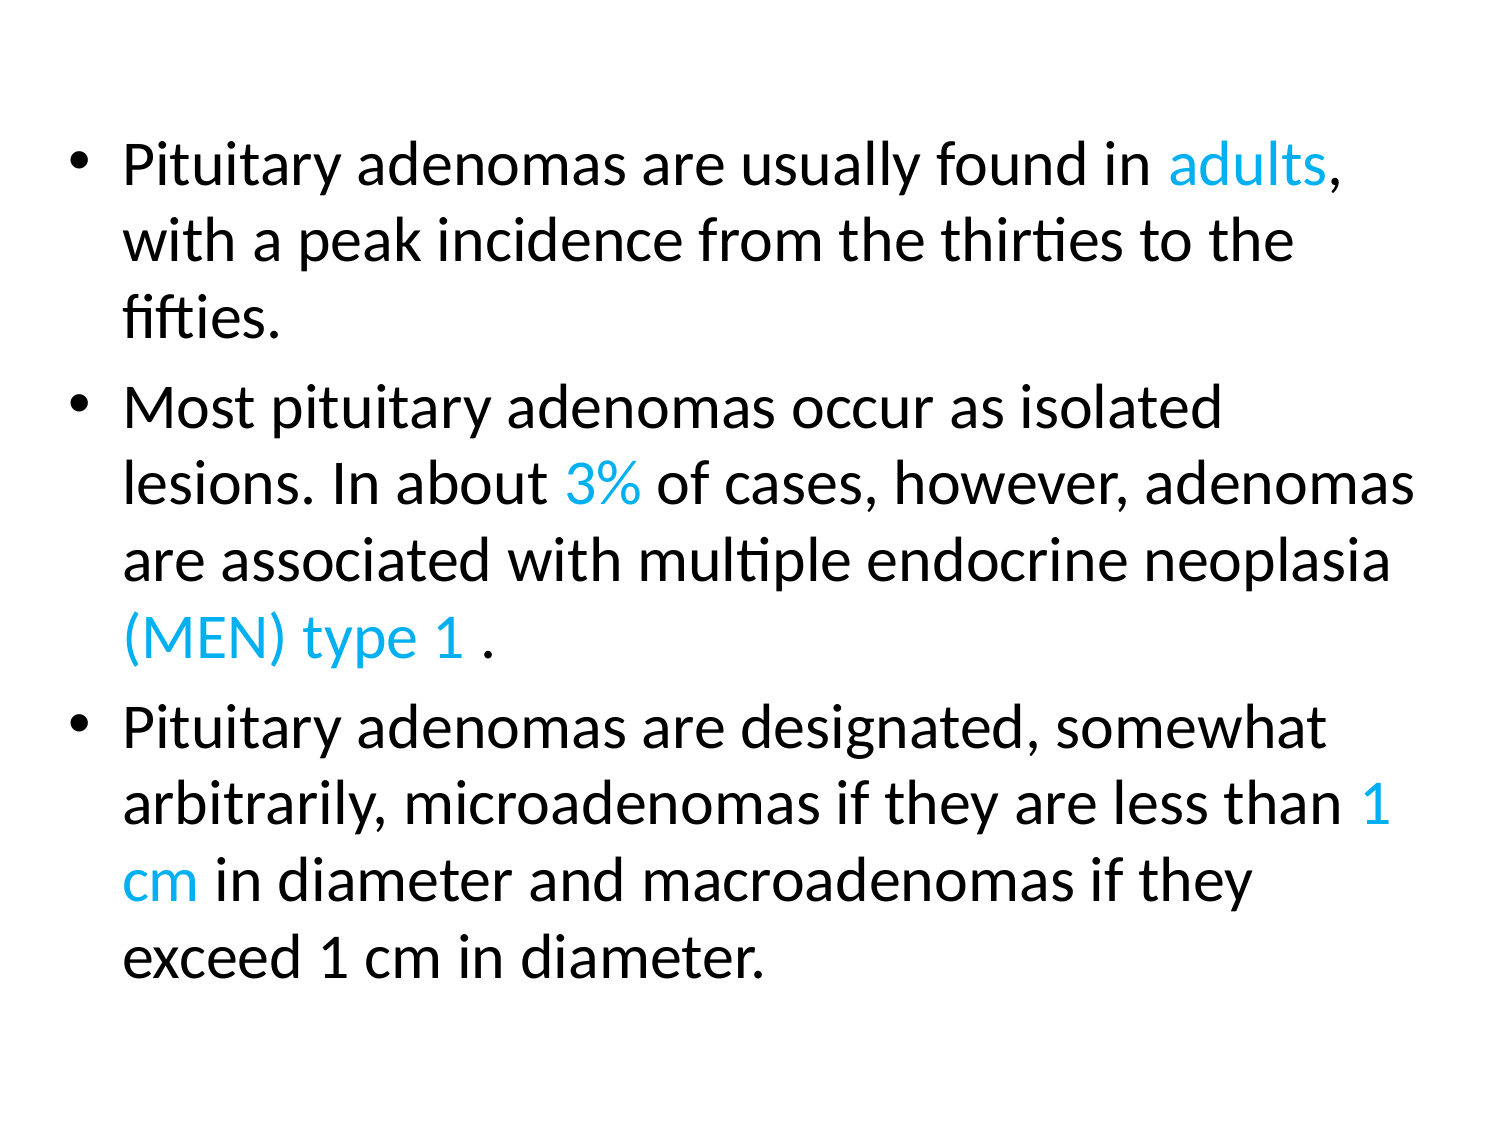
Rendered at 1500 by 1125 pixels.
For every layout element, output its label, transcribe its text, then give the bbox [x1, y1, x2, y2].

list Pituitary adenomas are usually found in adults, with a peak incidence from the thirties to the fifties. Most pituitary adenomas occur as isolated lesions. In about 3% of cases, however, adenomas are associated with multiple endocrine neoplasia (MEN) type 1 . Pituitary adenomas are designated, somewhat arbitrarily, microadenomas if they are less than 1 cm in diameter and macroadenomas if they exceed 1 cm in diameter. [53, 113, 1447, 1005]
